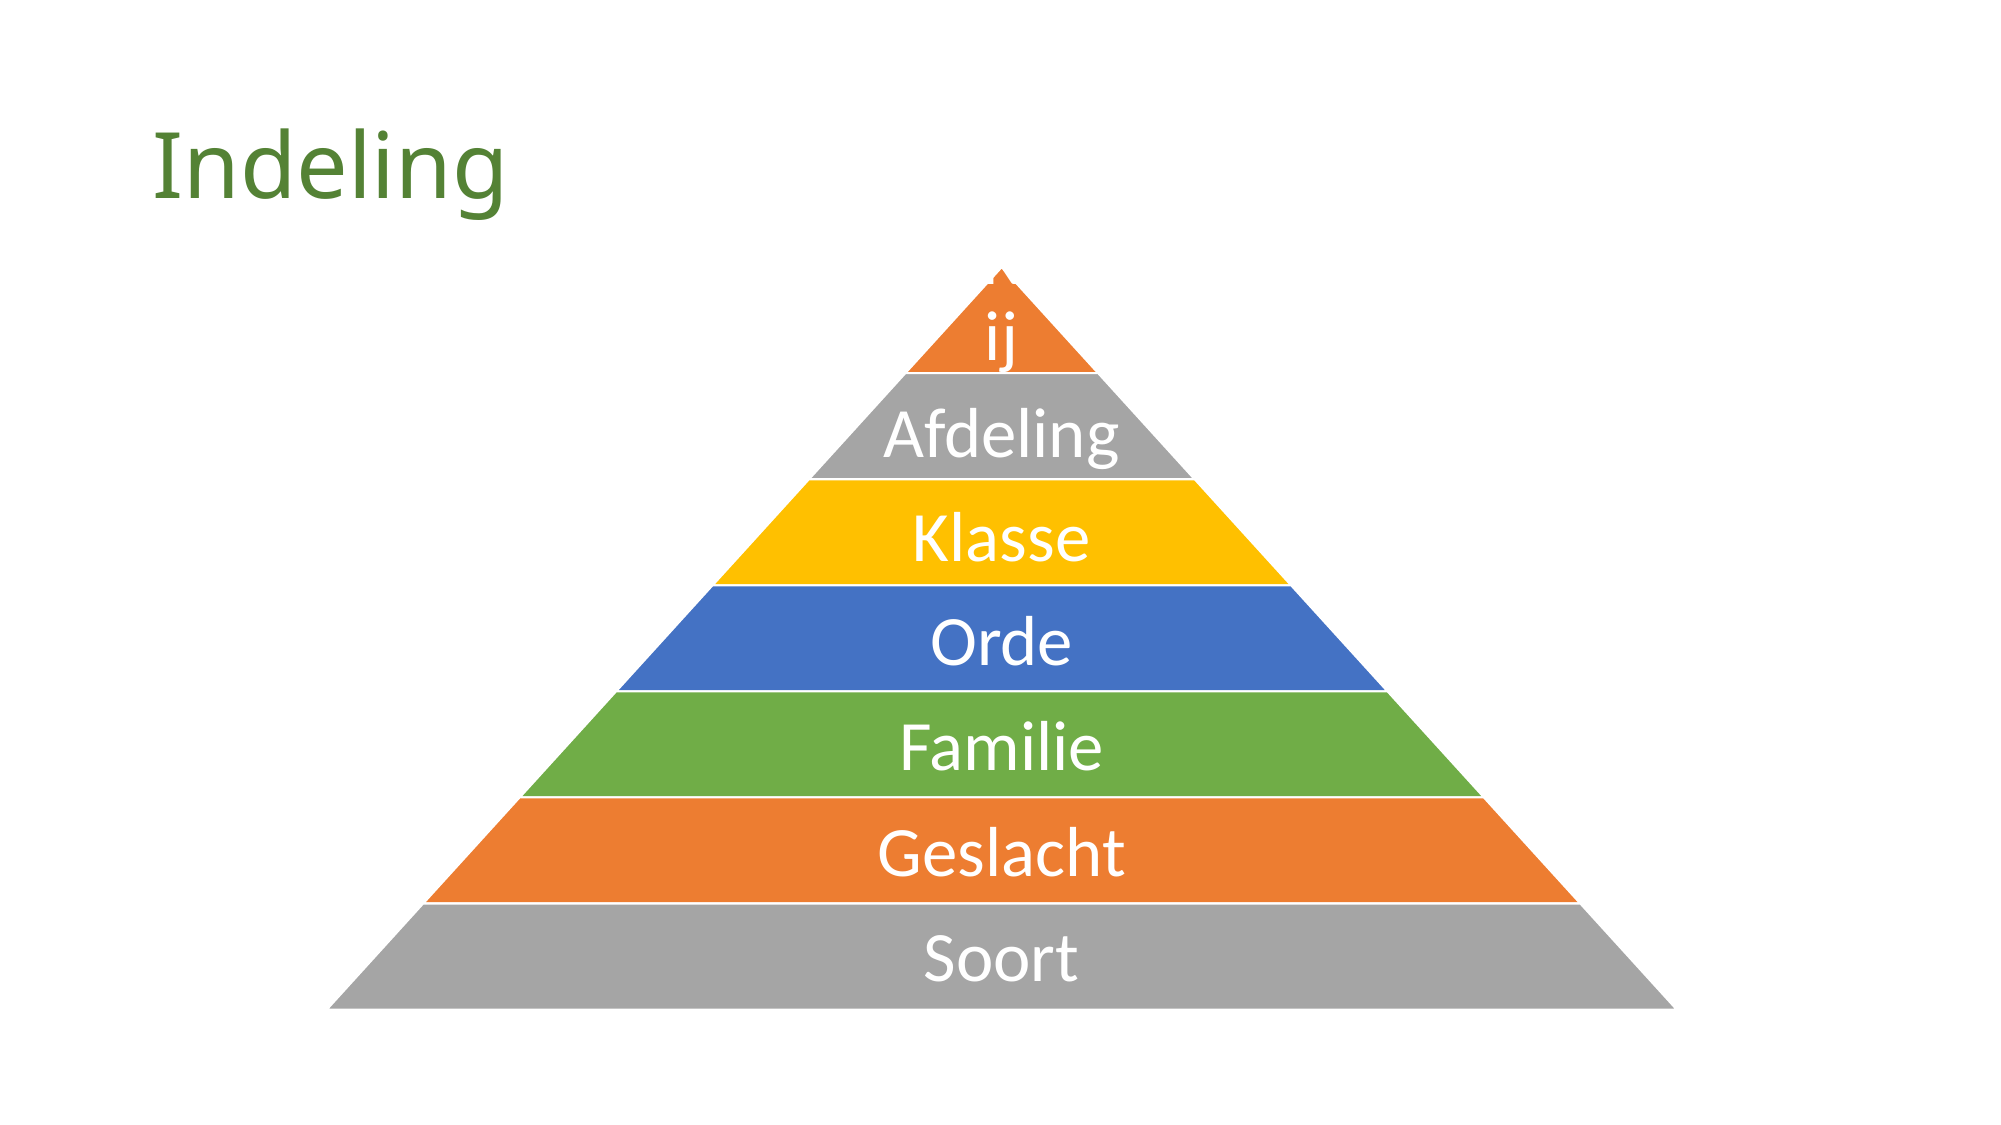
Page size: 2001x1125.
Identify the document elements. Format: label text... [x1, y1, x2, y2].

title Indeling [137, 59, 1863, 278]
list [326, 267, 1677, 1010]
